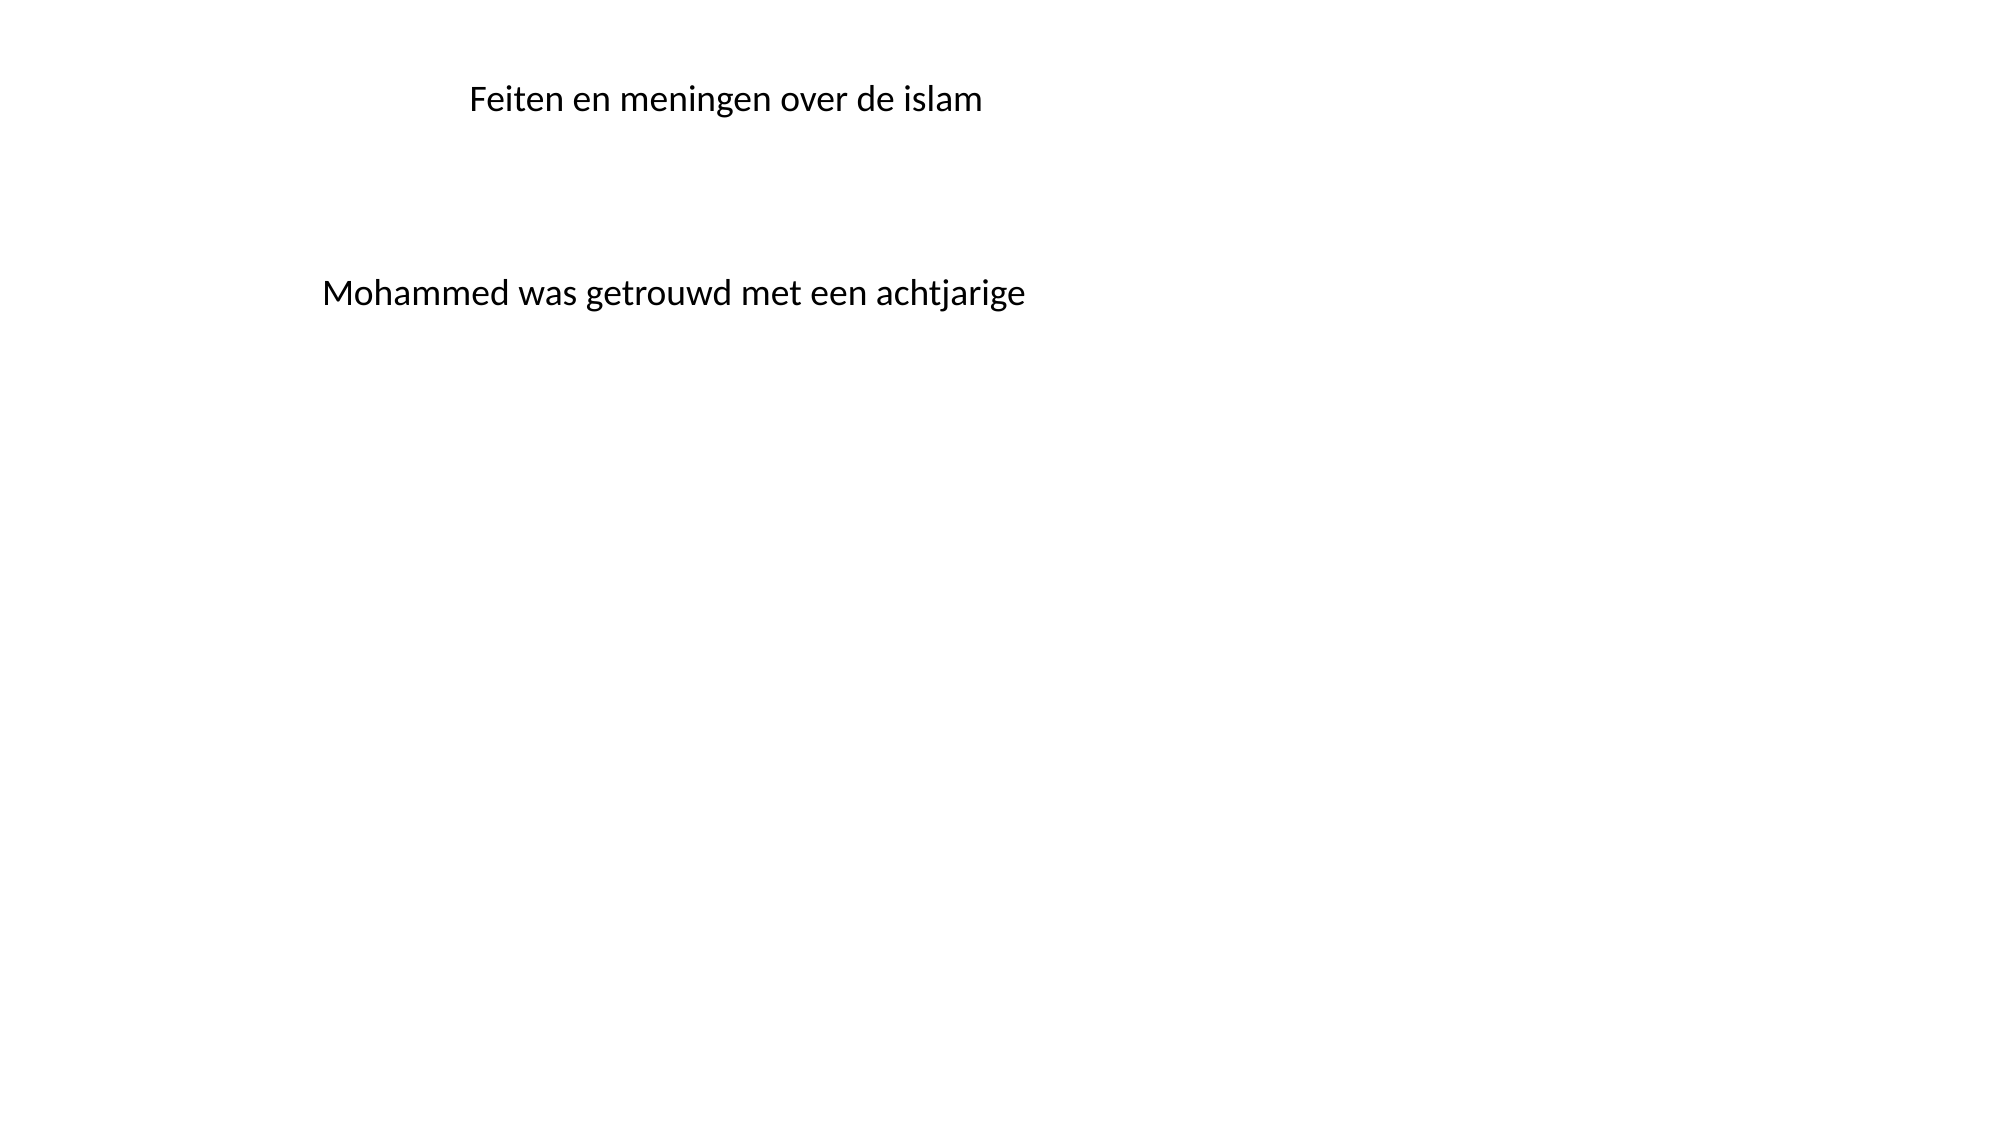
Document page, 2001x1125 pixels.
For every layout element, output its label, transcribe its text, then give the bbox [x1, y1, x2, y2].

text_box Feiten en meningen over de islam [454, 66, 1377, 127]
text_box Mohammed was getrouwd met een achtjarige [307, 260, 1663, 321]
